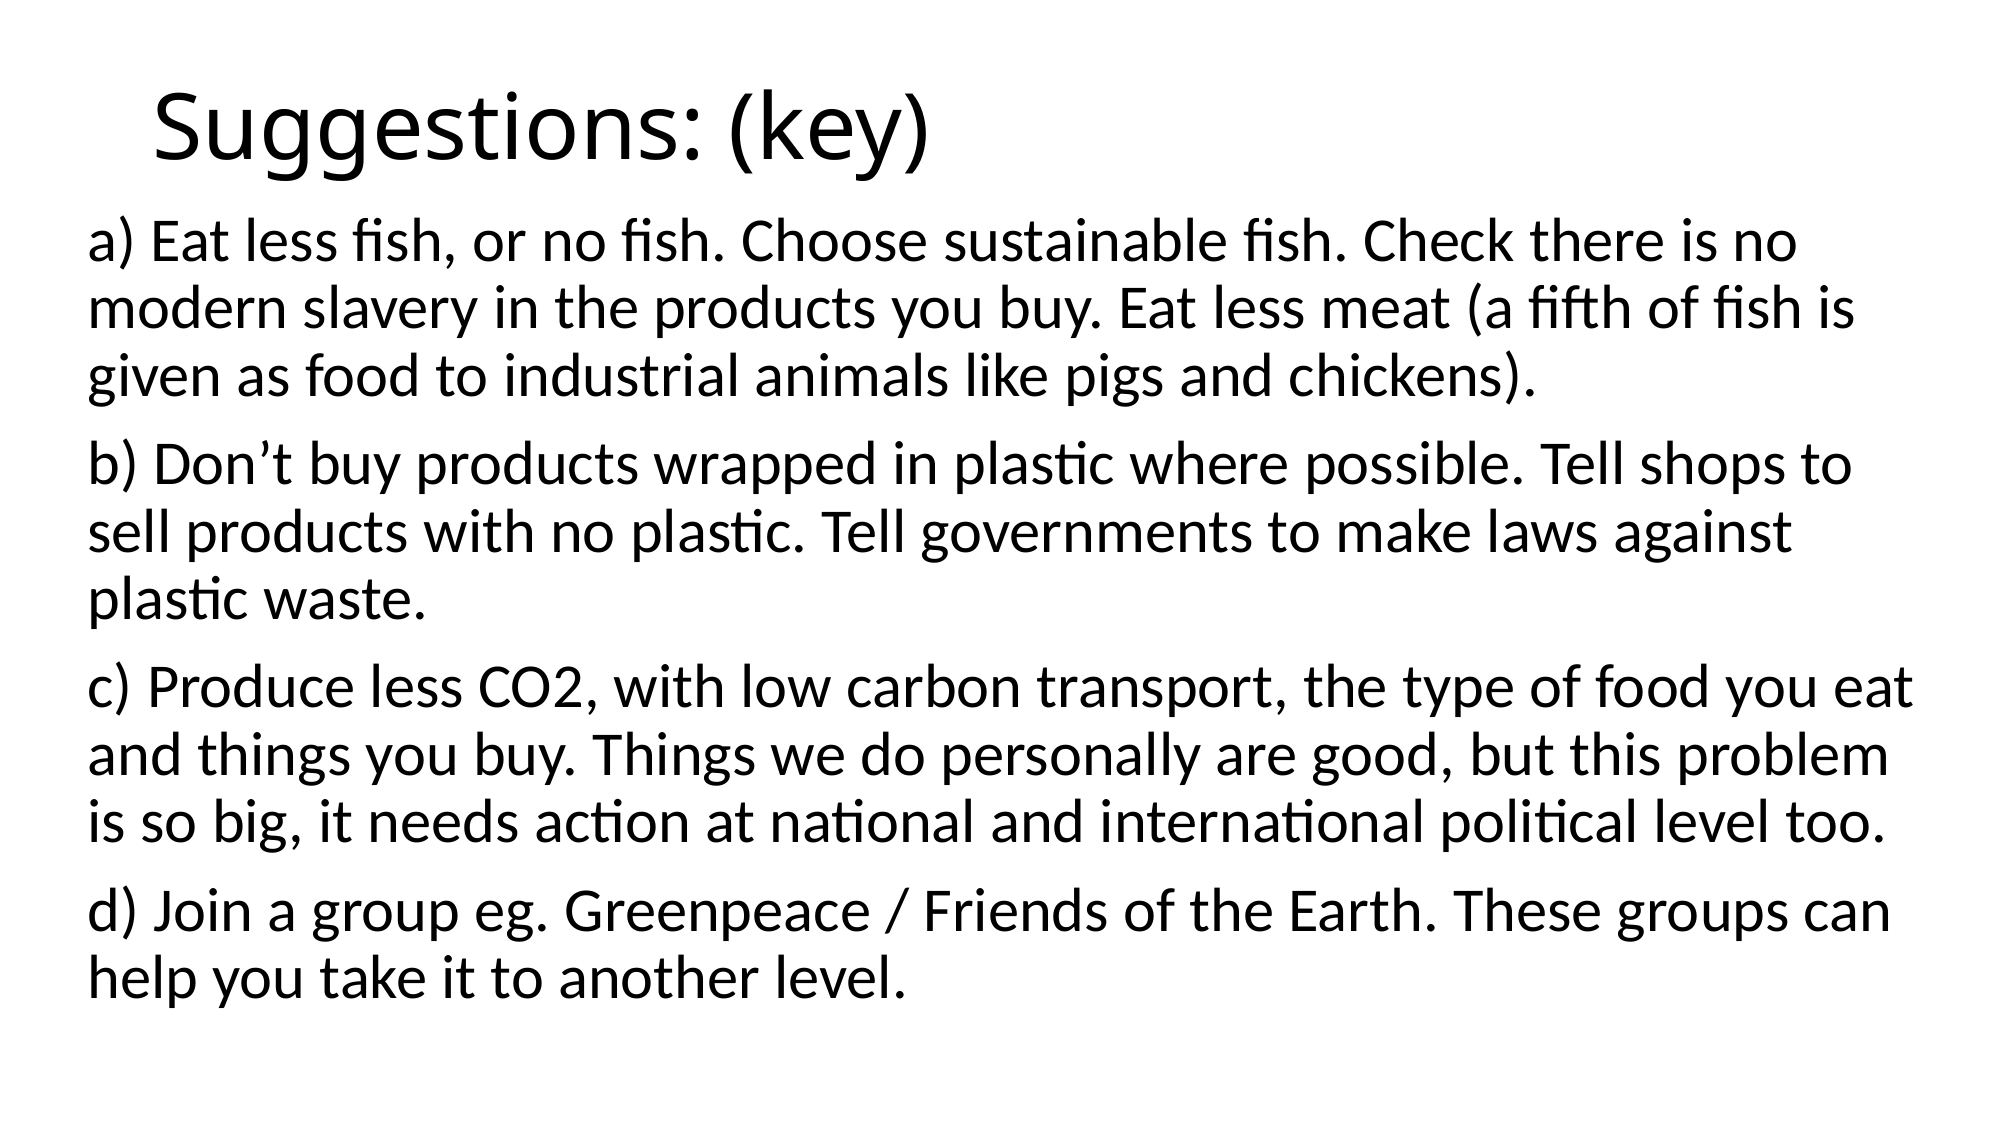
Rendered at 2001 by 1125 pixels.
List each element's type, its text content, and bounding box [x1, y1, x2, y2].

list a) Eat less fish, or no fish. Choose sustainable fish. Check there is no modern slavery in the products you buy. Eat less meat (a fifth of fish is given as food to industrial animals like pigs and chickens). b) Don’t buy products wrapped in plastic where possible. Tell shops to sell products with no plastic. Tell governments to make laws against plastic waste. c) Produce less CO2, with low carbon transport, the type of food you eat and things you buy. Things we do personally are good, but this problem is so big, it needs action at national and international political level too. d) Join a group eg. Greenpeace / Friends of the Earth. These groups can help you take it to another level. [72, 200, 1940, 1066]
title Suggestions: (key) [137, 59, 1863, 200]
